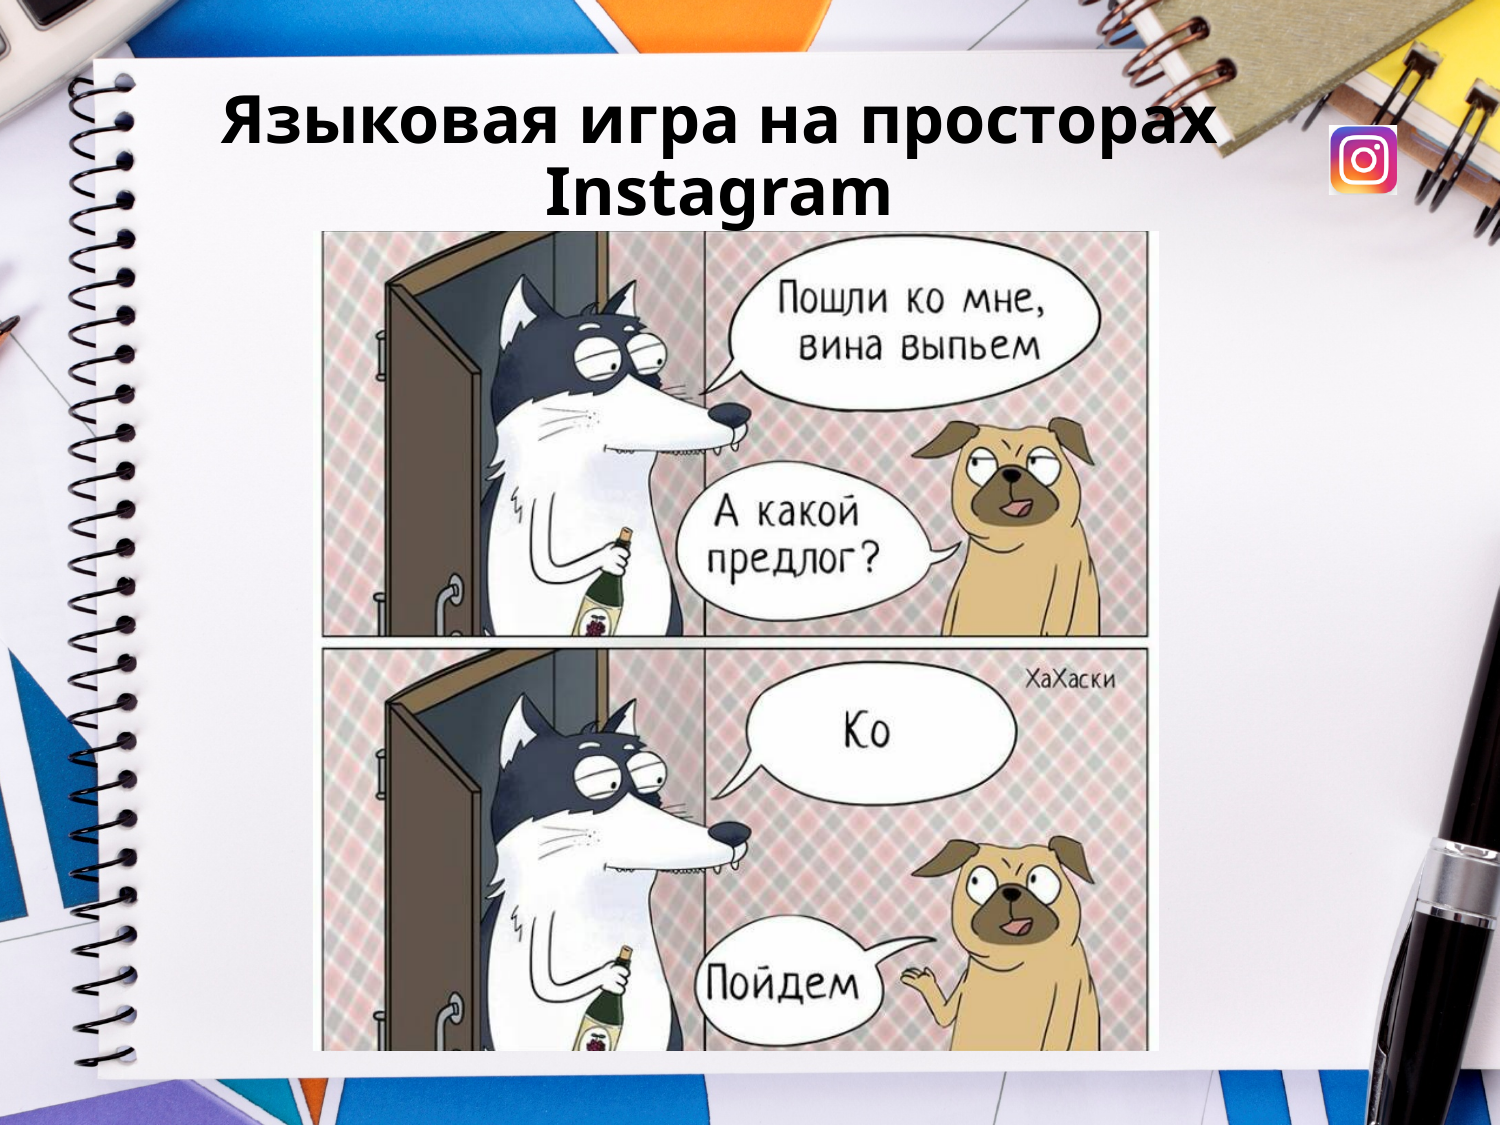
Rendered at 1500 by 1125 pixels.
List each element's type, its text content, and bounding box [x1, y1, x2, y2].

picture [0, 0, 1500, 1125]
title Языковая игра на просторах Instagram [76, 78, 1363, 239]
